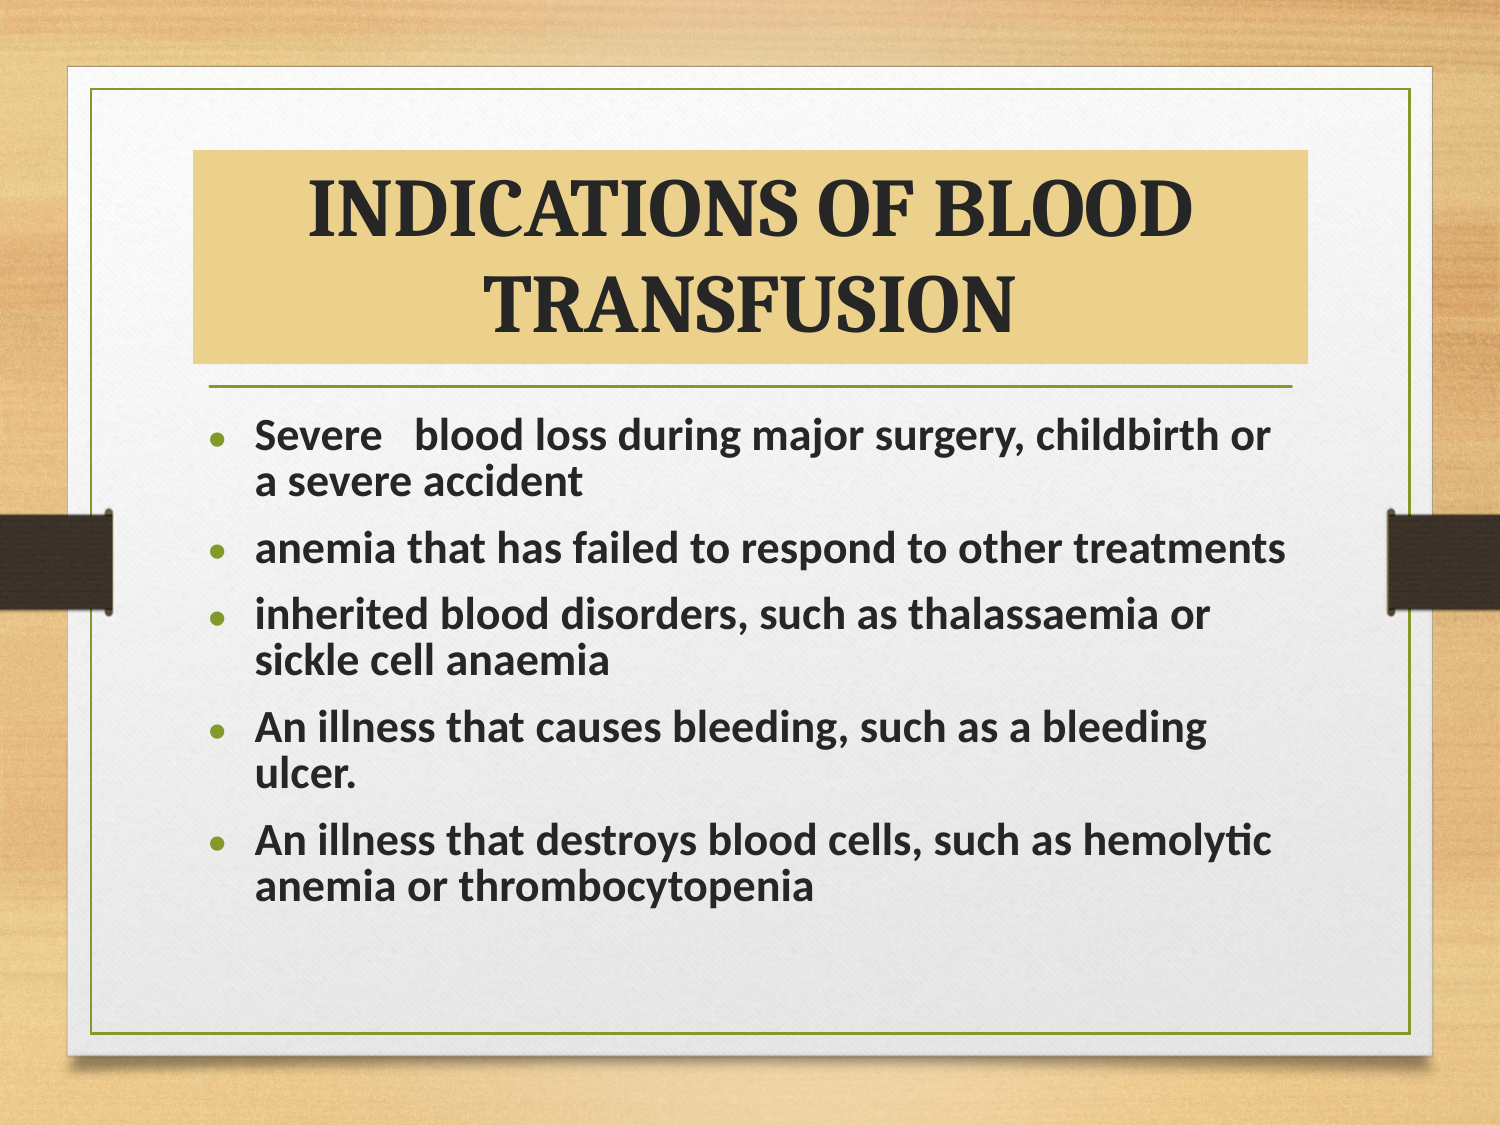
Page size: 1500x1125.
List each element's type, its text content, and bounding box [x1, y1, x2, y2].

title INDICATIONS OF BLOOD TRANSFUSION [193, 150, 1309, 365]
picture [0, 0, 1500, 1125]
list Severe blood loss during major surgery, childbirth or a severe accident anemia that has failed to respond to other treatments inherited blood disorders, such as thalassaemia or sickle cell anaemia An illness that causes bleeding, such as a bleeding ulcer. An illness that destroys blood cells, such as hemolytic anemia or thrombocytopenia [193, 408, 1309, 974]
